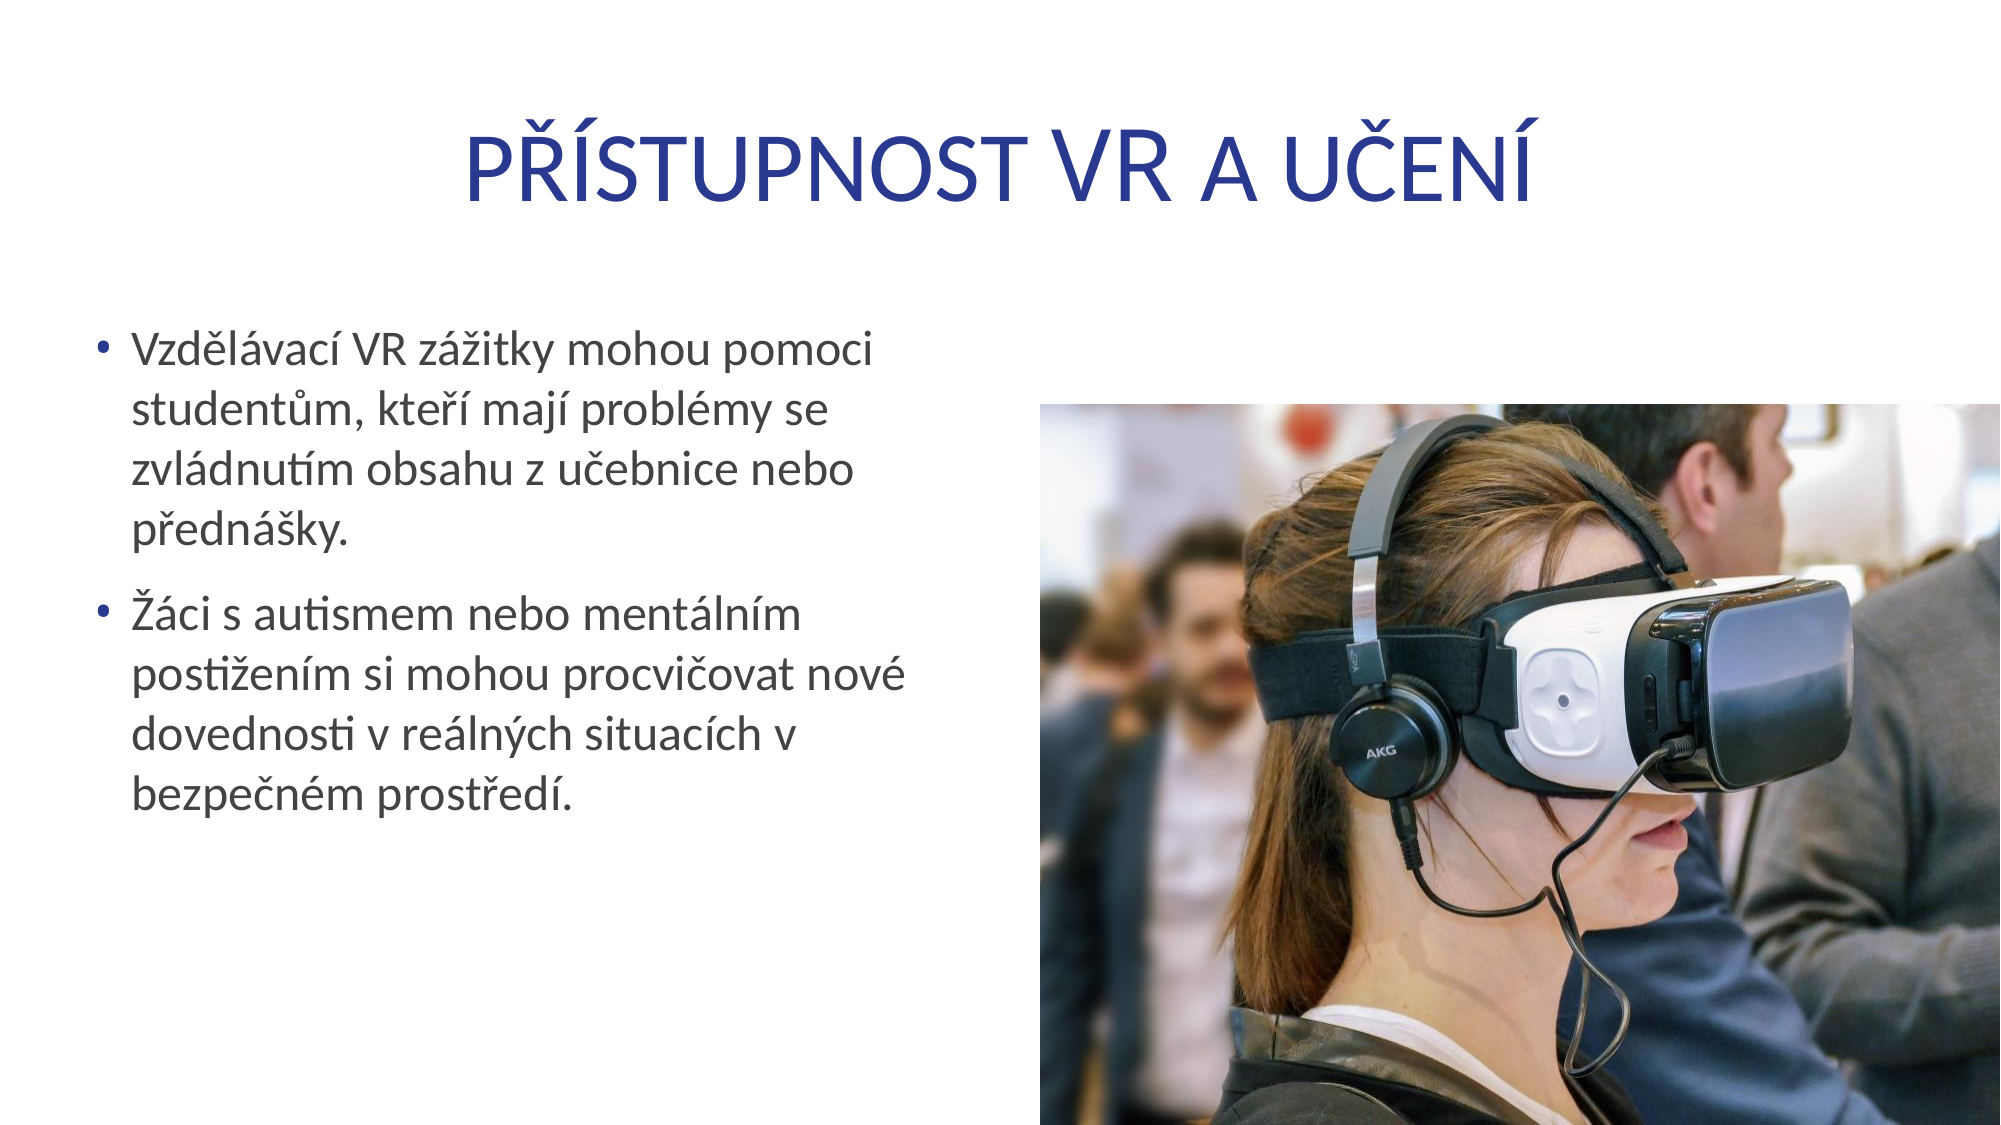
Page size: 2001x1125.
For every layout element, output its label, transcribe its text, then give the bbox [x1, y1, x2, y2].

picture [1039, 404, 2000, 1125]
title PŘÍSTUPNOST VR A UČENÍ [137, 59, 1863, 278]
list Vzdělávací VR zážitky mohou pomoci studentům, kteří mají problémy se zvládnutím obsahu z učebnice nebo přednášky. Žáci s autismem nebo mentálním postižením si mohou procvičovat nové dovednosti v reálných situacích v bezpečném prostředí. [79, 307, 1017, 1022]
